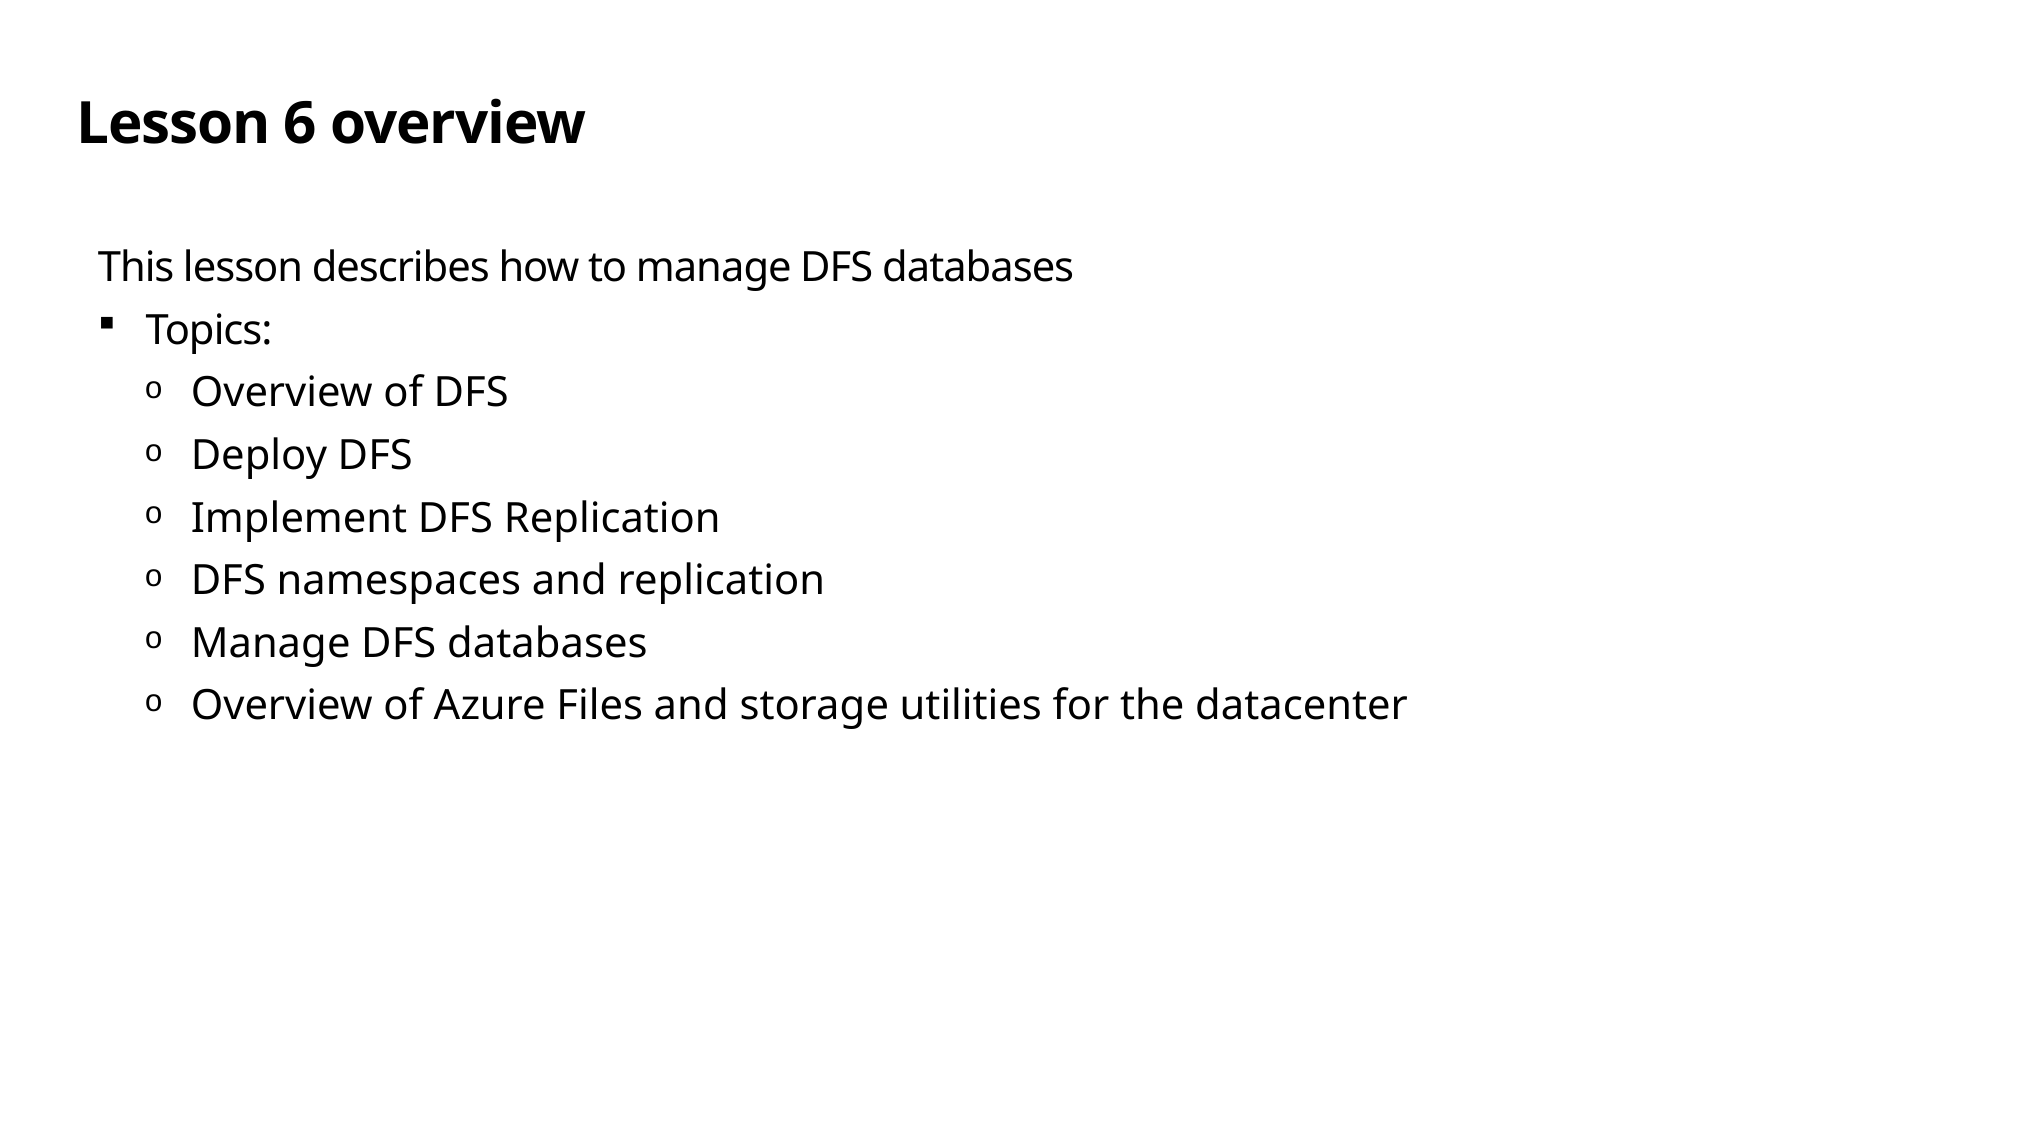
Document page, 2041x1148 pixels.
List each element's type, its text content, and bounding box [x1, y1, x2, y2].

title Lesson 6 overview [76, 93, 1968, 161]
list This lesson describes how to manage DFS databases Topics: Overview of DFS Deploy DFS Implement DFS Replication DFS namespaces and replication Manage DFS databases Overview of Azure Files and storage utilities for the datacenter [97, 240, 1942, 832]
